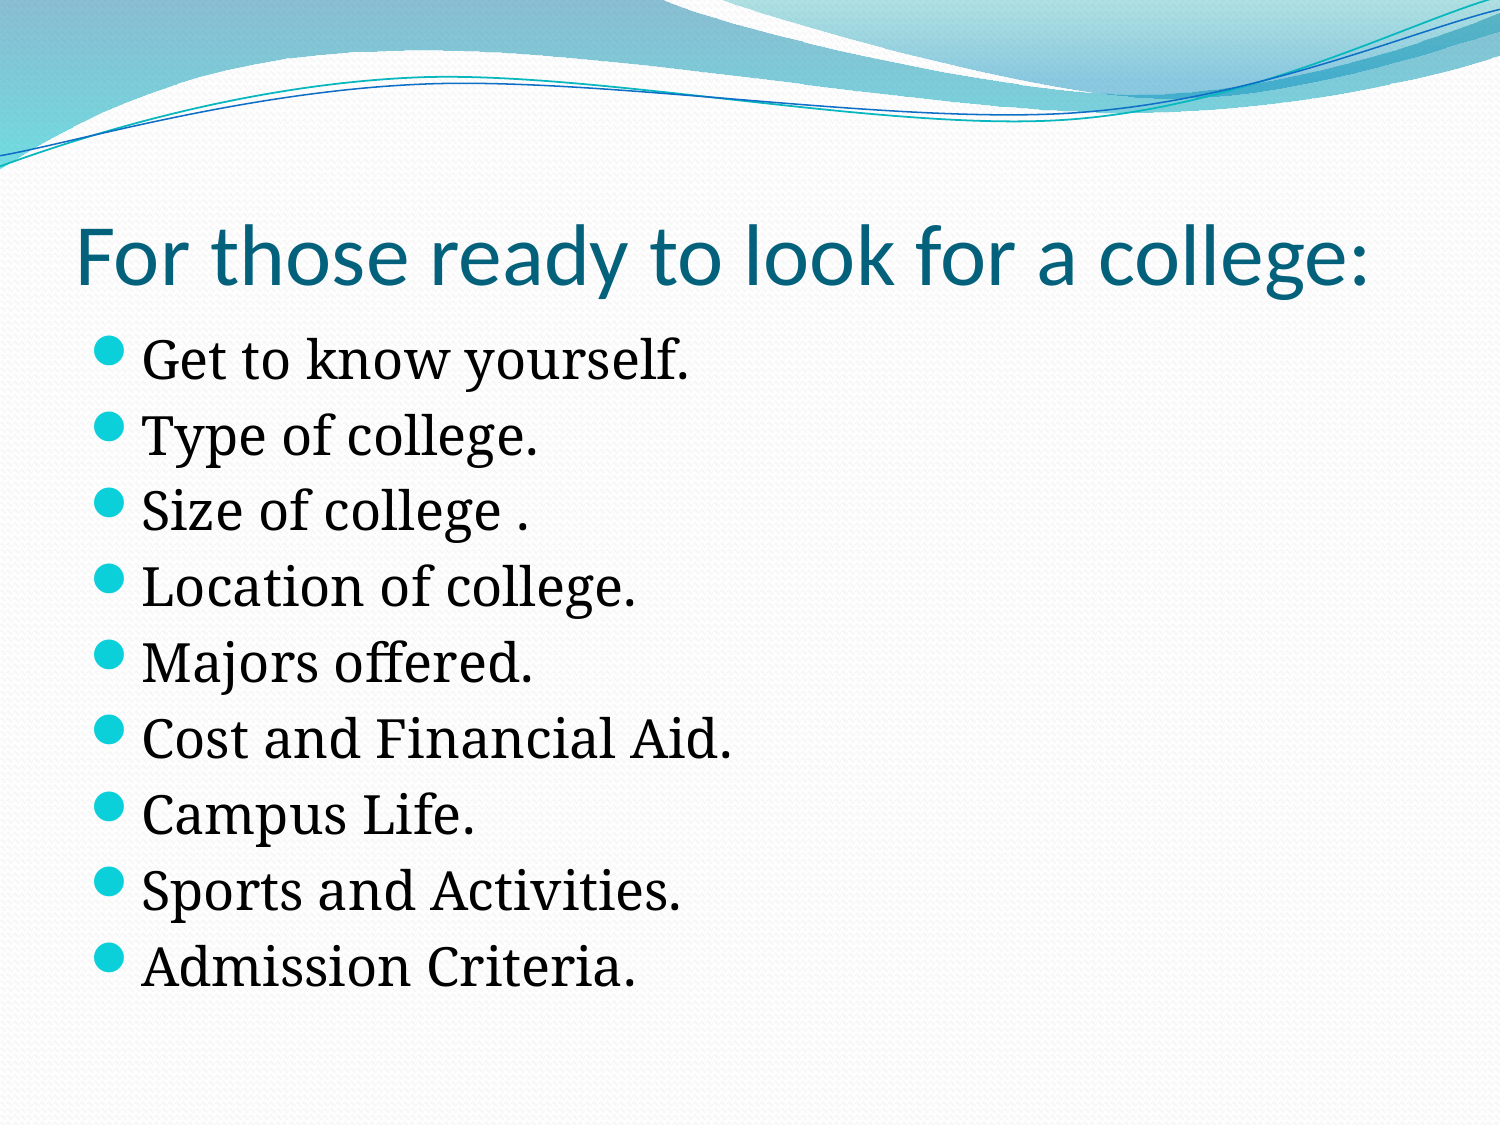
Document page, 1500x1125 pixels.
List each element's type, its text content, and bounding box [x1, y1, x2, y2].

title For those ready to look for a college: [75, 115, 1425, 303]
list Get to know yourself. Type of college. Size of college . Location of college. Majors offered. Cost and Financial Aid. Campus Life. Sports and Activities. Admission Criteria. [75, 317, 1425, 1038]
